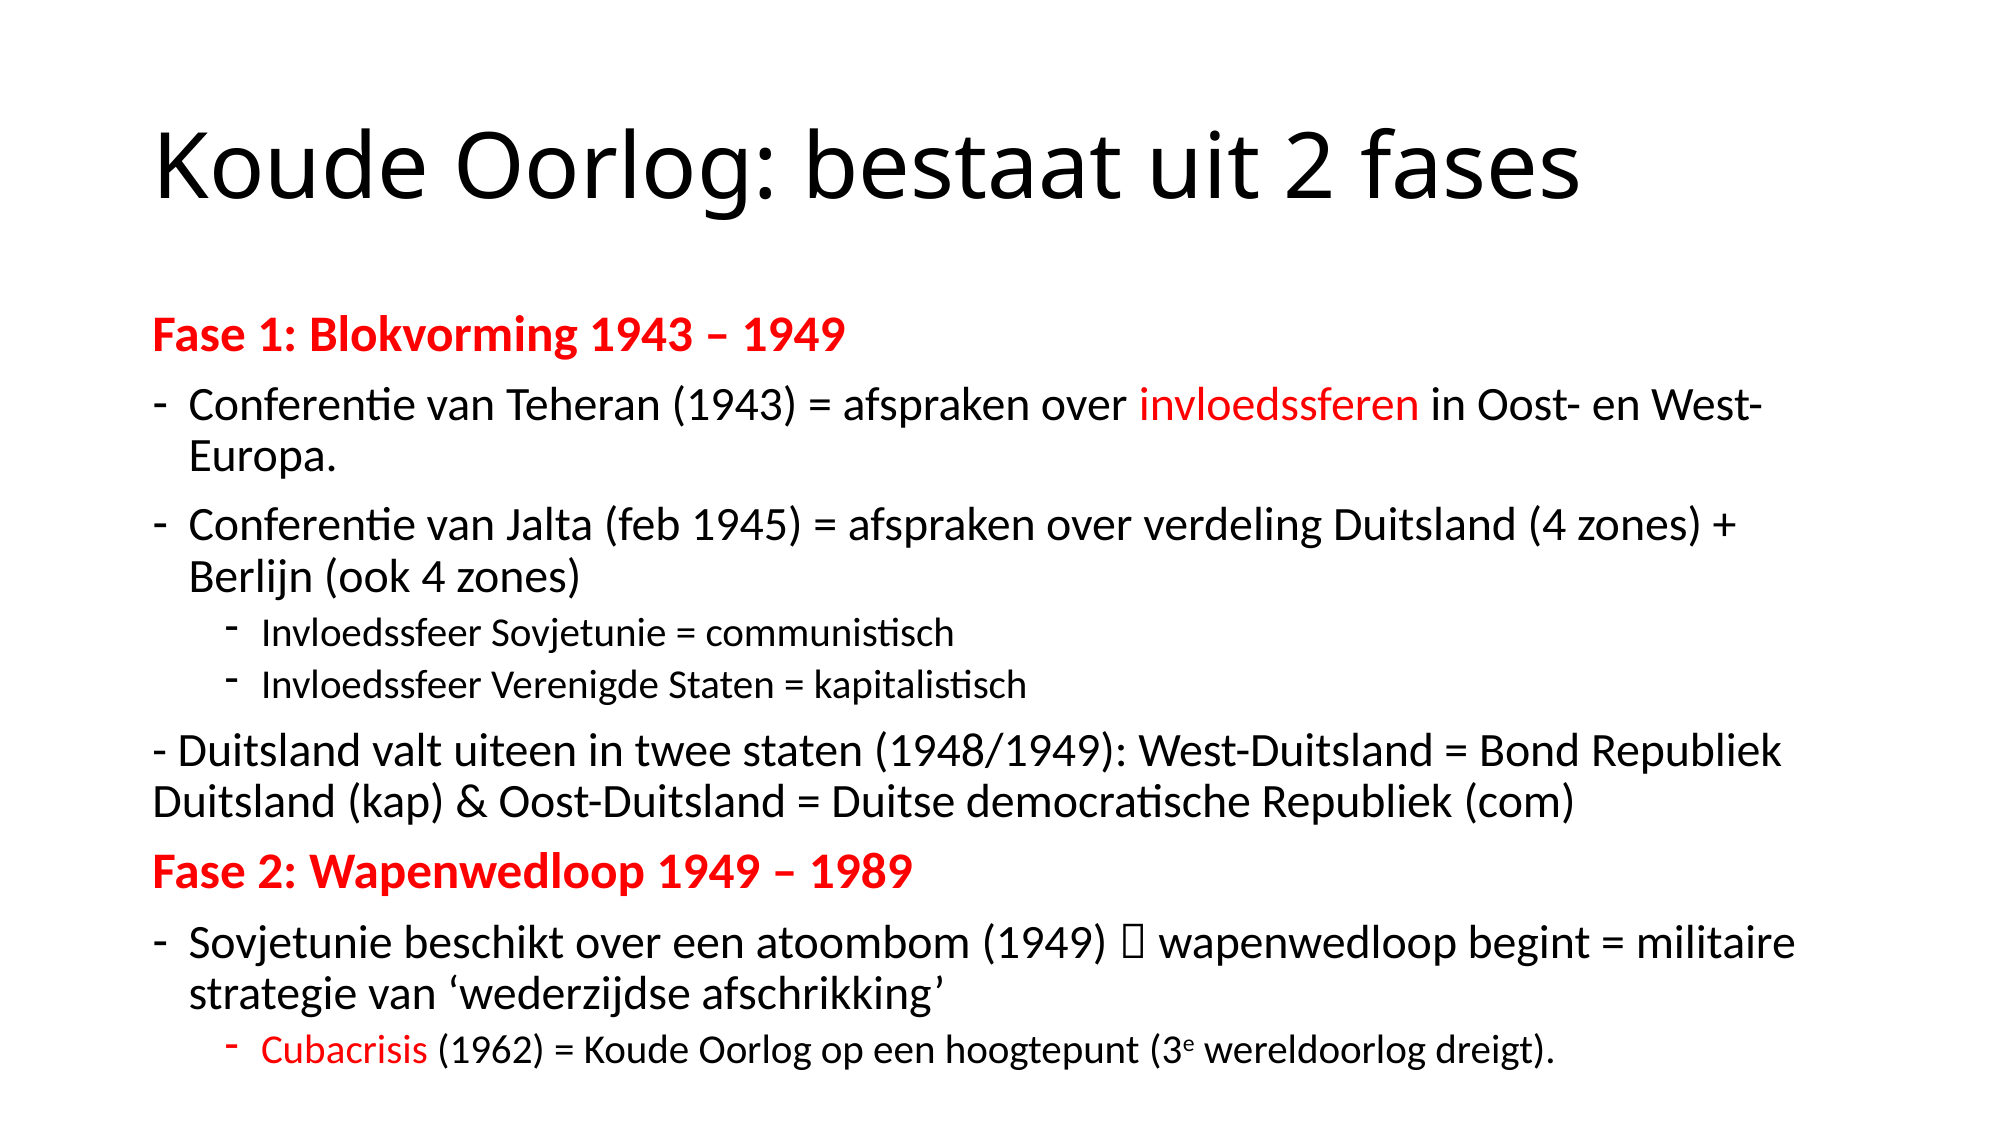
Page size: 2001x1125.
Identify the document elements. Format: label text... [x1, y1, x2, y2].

title Koude Oorlog: bestaat uit 2 fases [137, 59, 1863, 278]
list Fase 1: Blokvorming 1943 – 1949 Conferentie van Teheran (1943) = afspraken over invloedssferen in Oost- en West-Europa. Conferentie van Jalta (feb 1945) = afspraken over verdeling Duitsland (4 zones) + Berlijn (ook 4 zones) Invloedssfeer Sovjetunie = communistisch Invloedssfeer Verenigde Staten = kapitalistisch - Duitsland valt uiteen in twee staten (1948/1949): West-Duitsland = Bond Republiek Duitsland (kap) & Oost-Duitsland = Duitse democratische Republiek (com) Fase 2: Wapenwedloop 1949 – 1989 Sovjetunie beschikt over een atoombom (1949)  wapenwedloop begint = militaire strategie van ‘wederzijdse afschrikking’ Cubacrisis (1962) = Koude Oorlog op een hoogtepunt (3e wereldoorlog dreigt). [137, 299, 1863, 1086]
